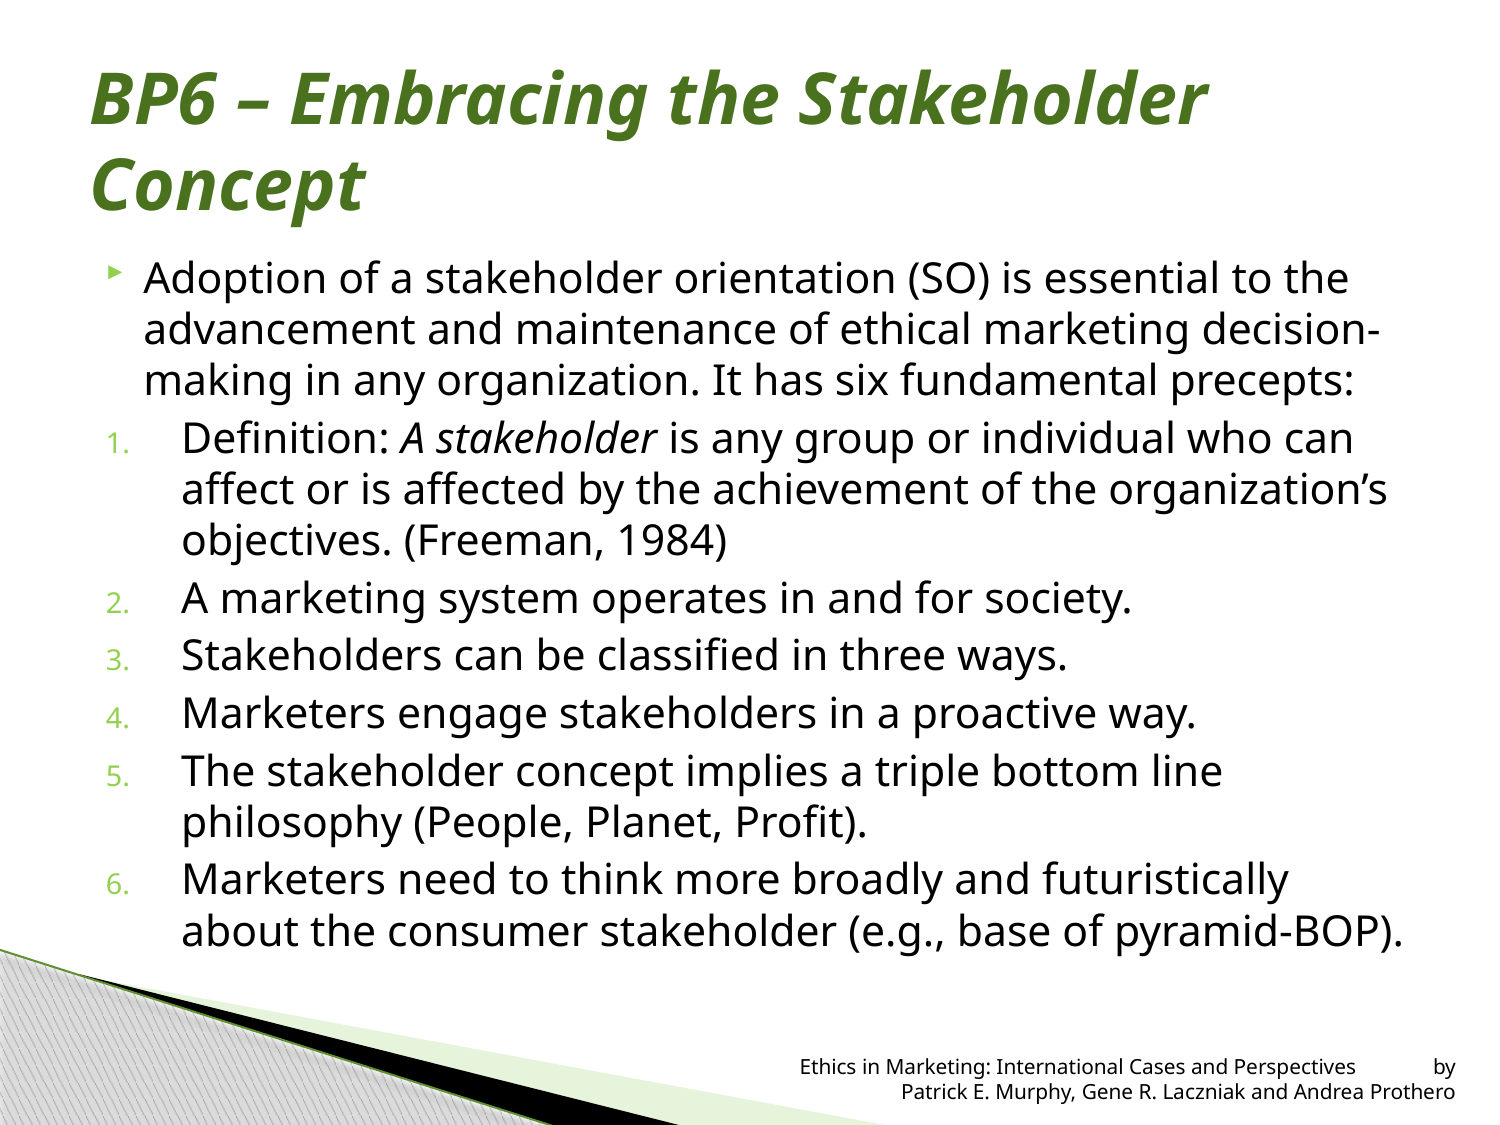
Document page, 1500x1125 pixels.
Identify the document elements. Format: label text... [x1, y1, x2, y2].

title BP6 – Embracing the Stakeholder Concept [75, 45, 1425, 233]
footer Ethics in Marketing: International Cases and Perspectives by Patrick E. Murphy, Gene R. Laczniak and Andrea Prothero [718, 1051, 1471, 1112]
list Adoption of a stakeholder orientation (SO) is essential to the advancement and maintenance of ethical marketing decision-making in any organization. It has six fundamental precepts: Definition: A stakeholder is any group or individual who can affect or is affected by the achievement of the organization’s objectives. (Freeman, 1984) A marketing system operates in and for society. Stakeholders can be classified in three ways. Marketers engage stakeholders in a proactive way. The stakeholder concept implies a triple bottom line philosophy (People, Planet, Profit). Marketers need to think more broadly and futuristically about the consumer stakeholder (e.g., base of pyramid-BOP). [75, 243, 1425, 1012]
